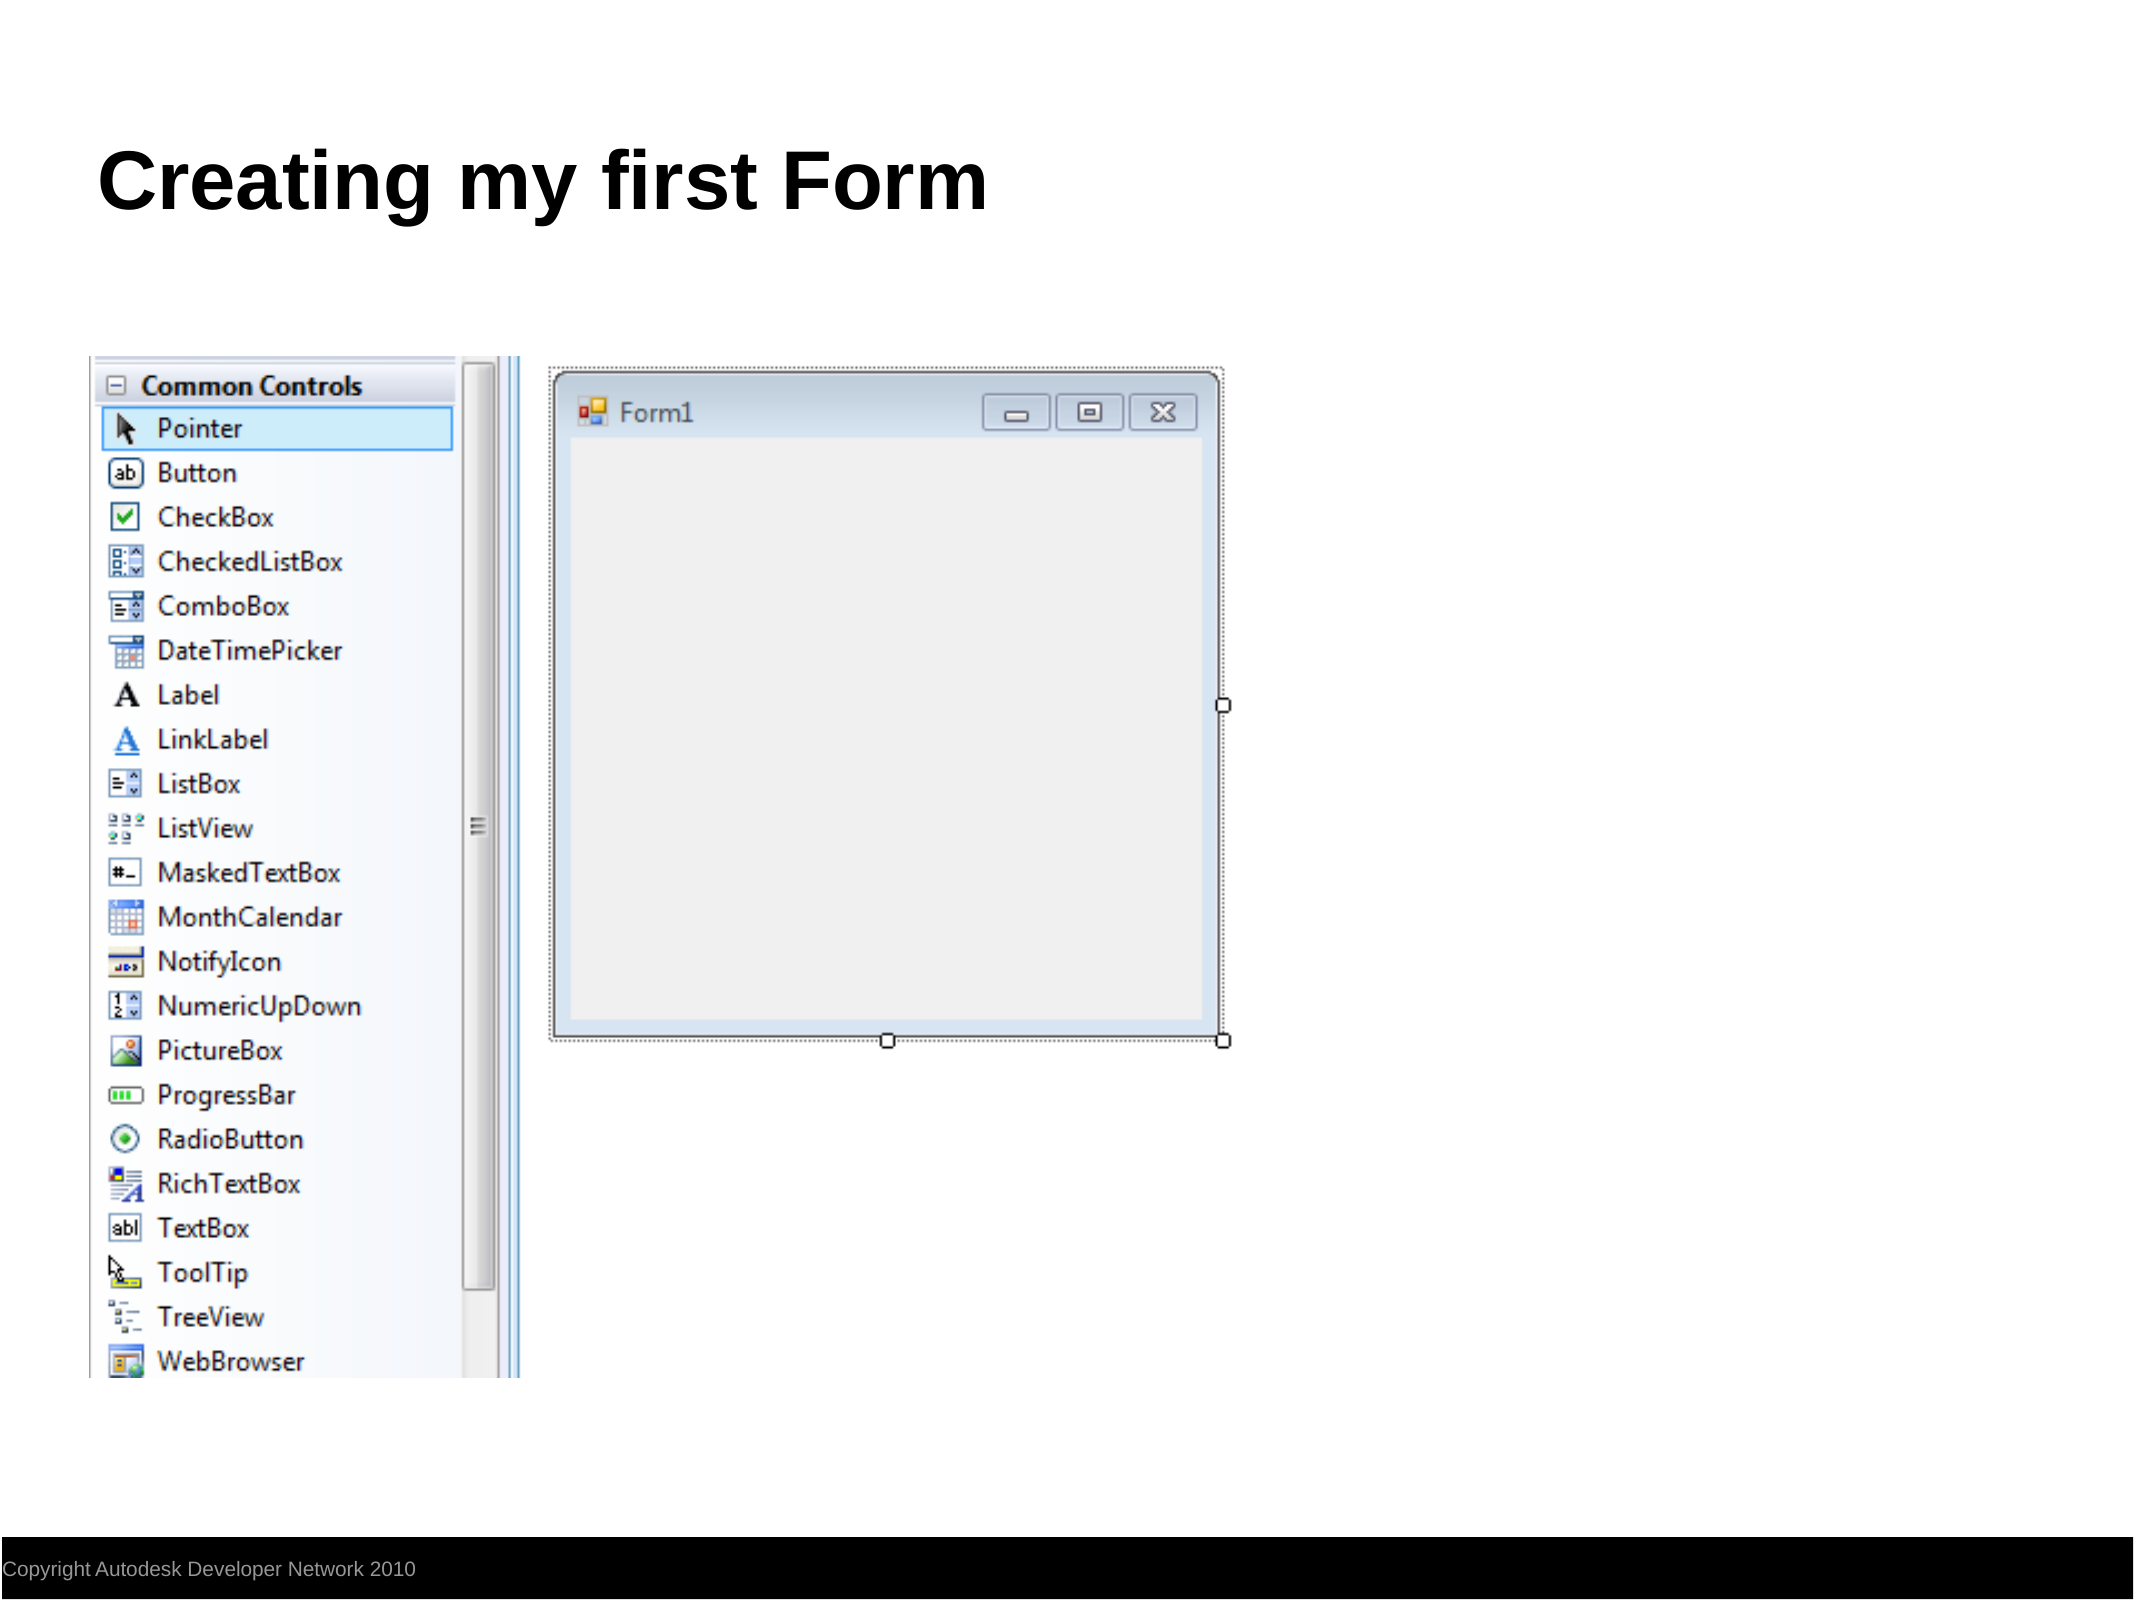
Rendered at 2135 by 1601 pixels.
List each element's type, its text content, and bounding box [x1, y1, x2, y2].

title Creating my first Form [96, 59, 2028, 293]
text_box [88, 355, 1904, 1379]
list Add a Windows Form Add controls for the form [96, 351, 2028, 1452]
